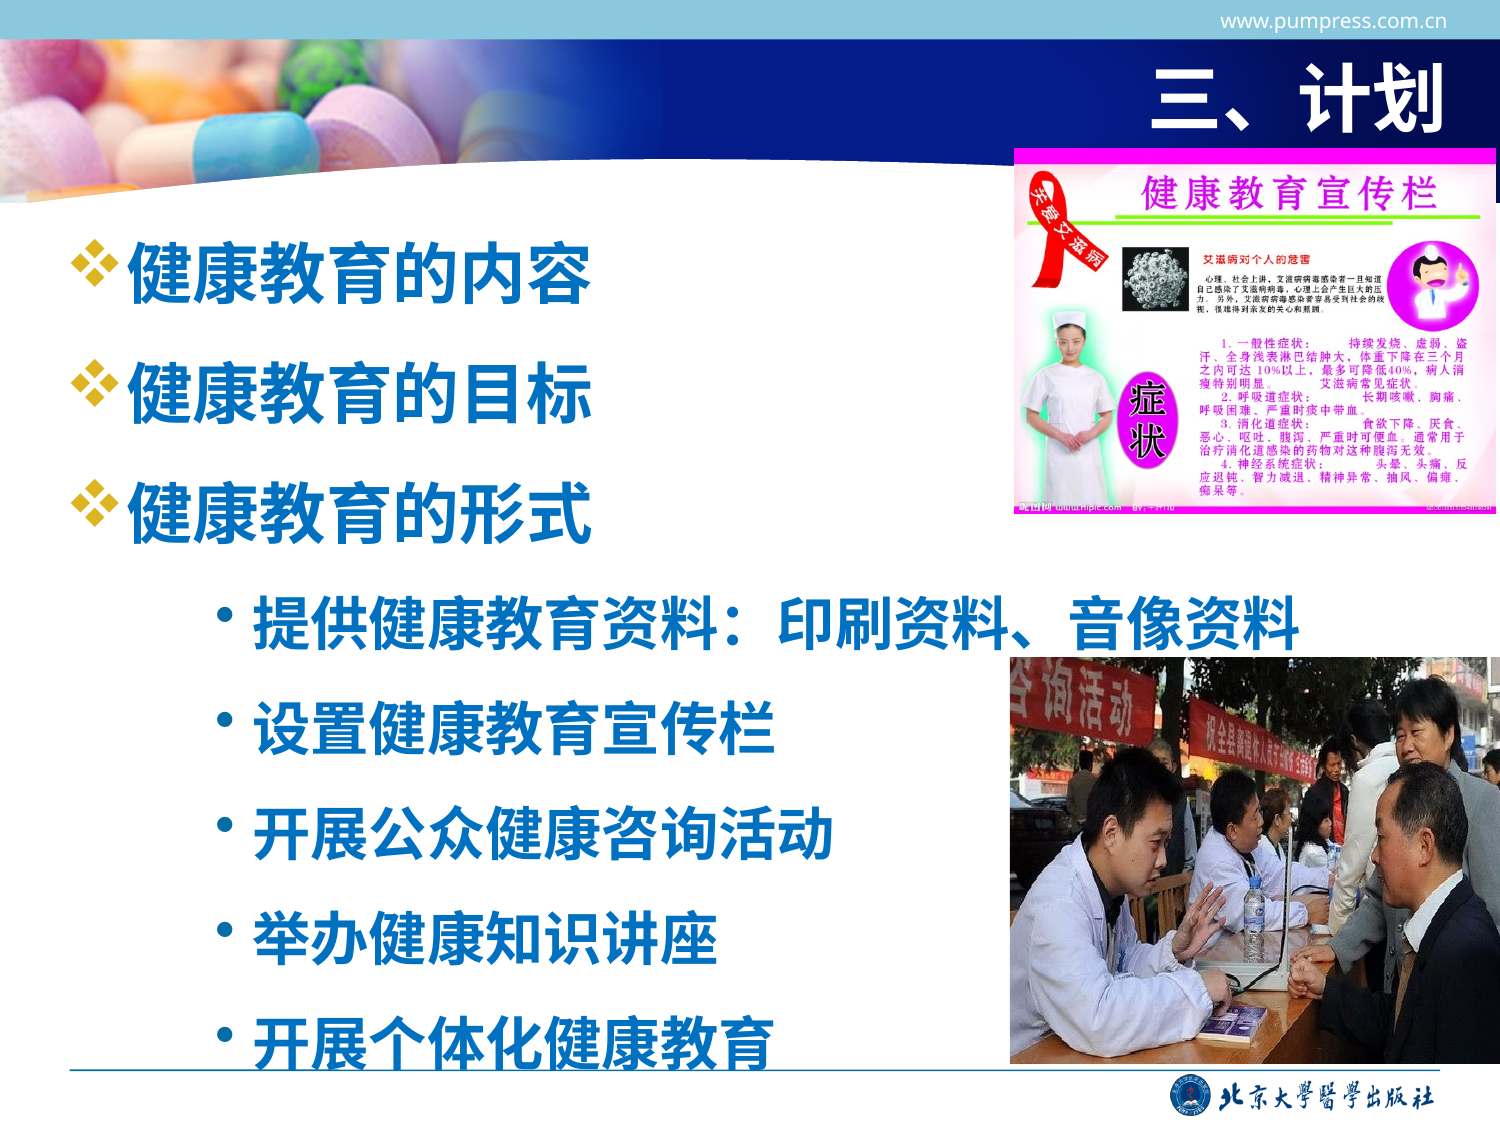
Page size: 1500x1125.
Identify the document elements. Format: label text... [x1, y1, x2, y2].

list 健康教育的内容 健康教育的目标 健康教育的形式 提供健康教育资料：印刷资料、音像资料 设置健康教育宣传栏 开展公众健康咨询活动 举办健康知识讲座 开展个体化健康教育 [49, 184, 1463, 1026]
picture [0, 40, 1500, 514]
picture [1170, 1074, 1436, 1118]
picture [1009, 656, 1500, 1065]
slide_number www.pumpress.com.cn [1024, 0, 1463, 38]
title 三、计划 [137, 49, 1463, 143]
